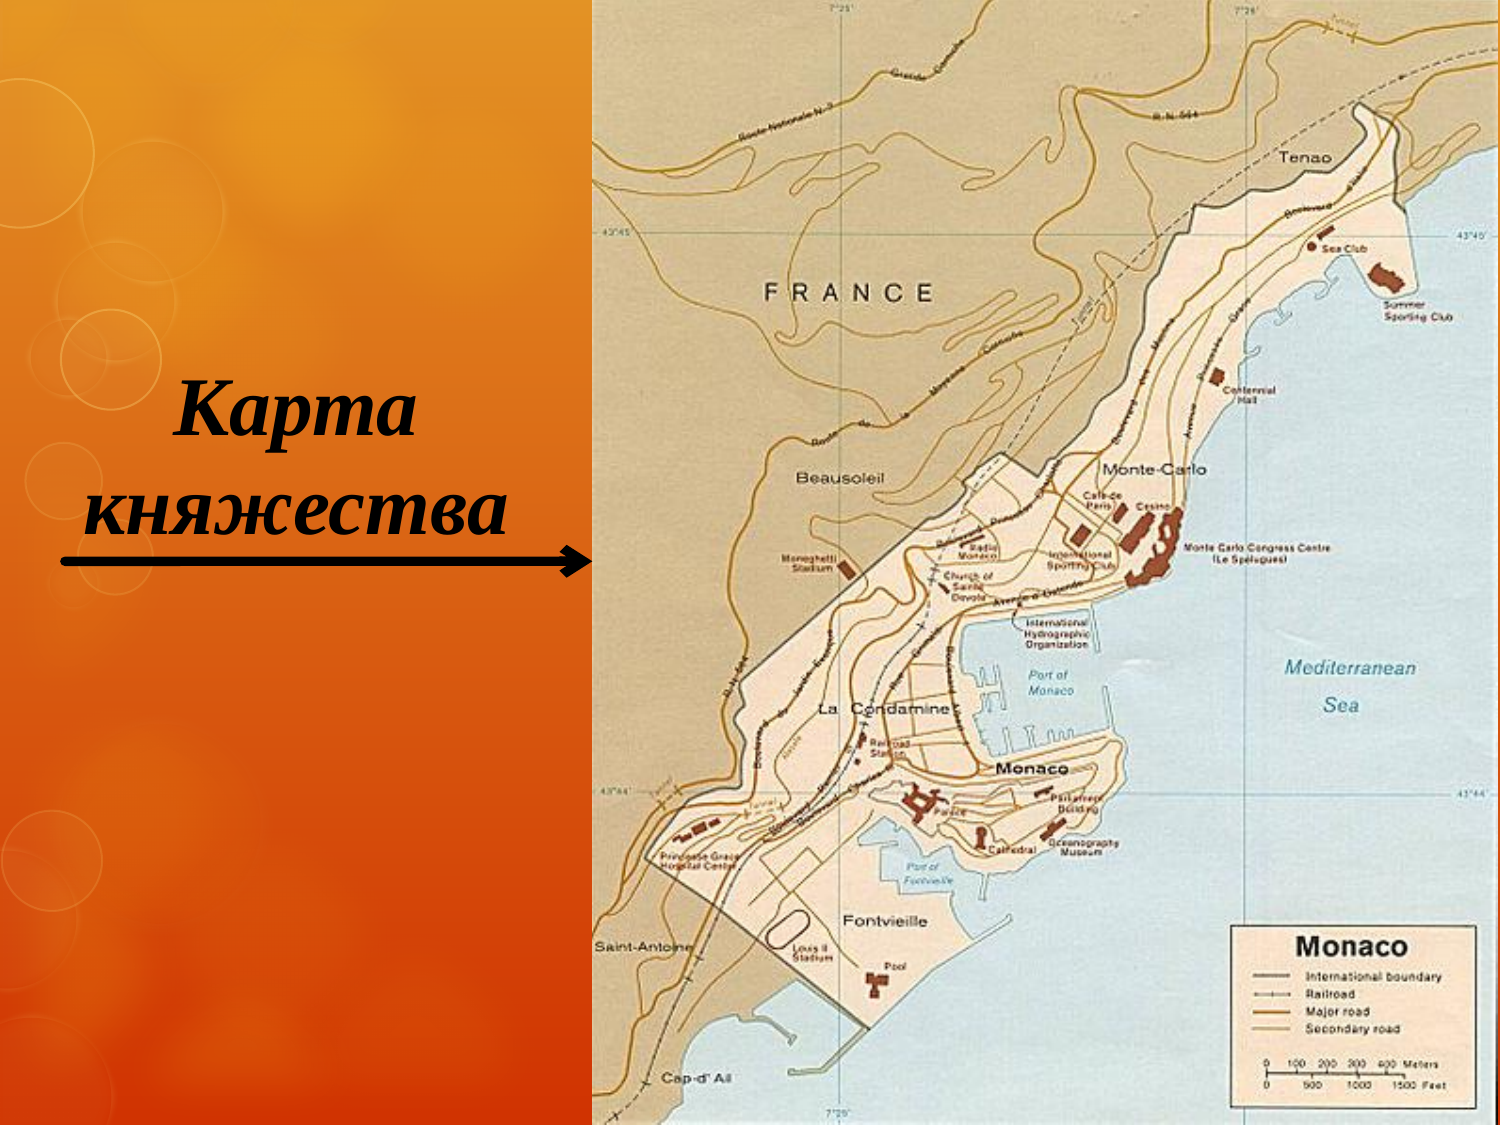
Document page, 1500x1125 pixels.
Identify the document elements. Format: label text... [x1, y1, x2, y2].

text_box Карта княжества [0, 344, 586, 560]
picture [591, 0, 1499, 1125]
